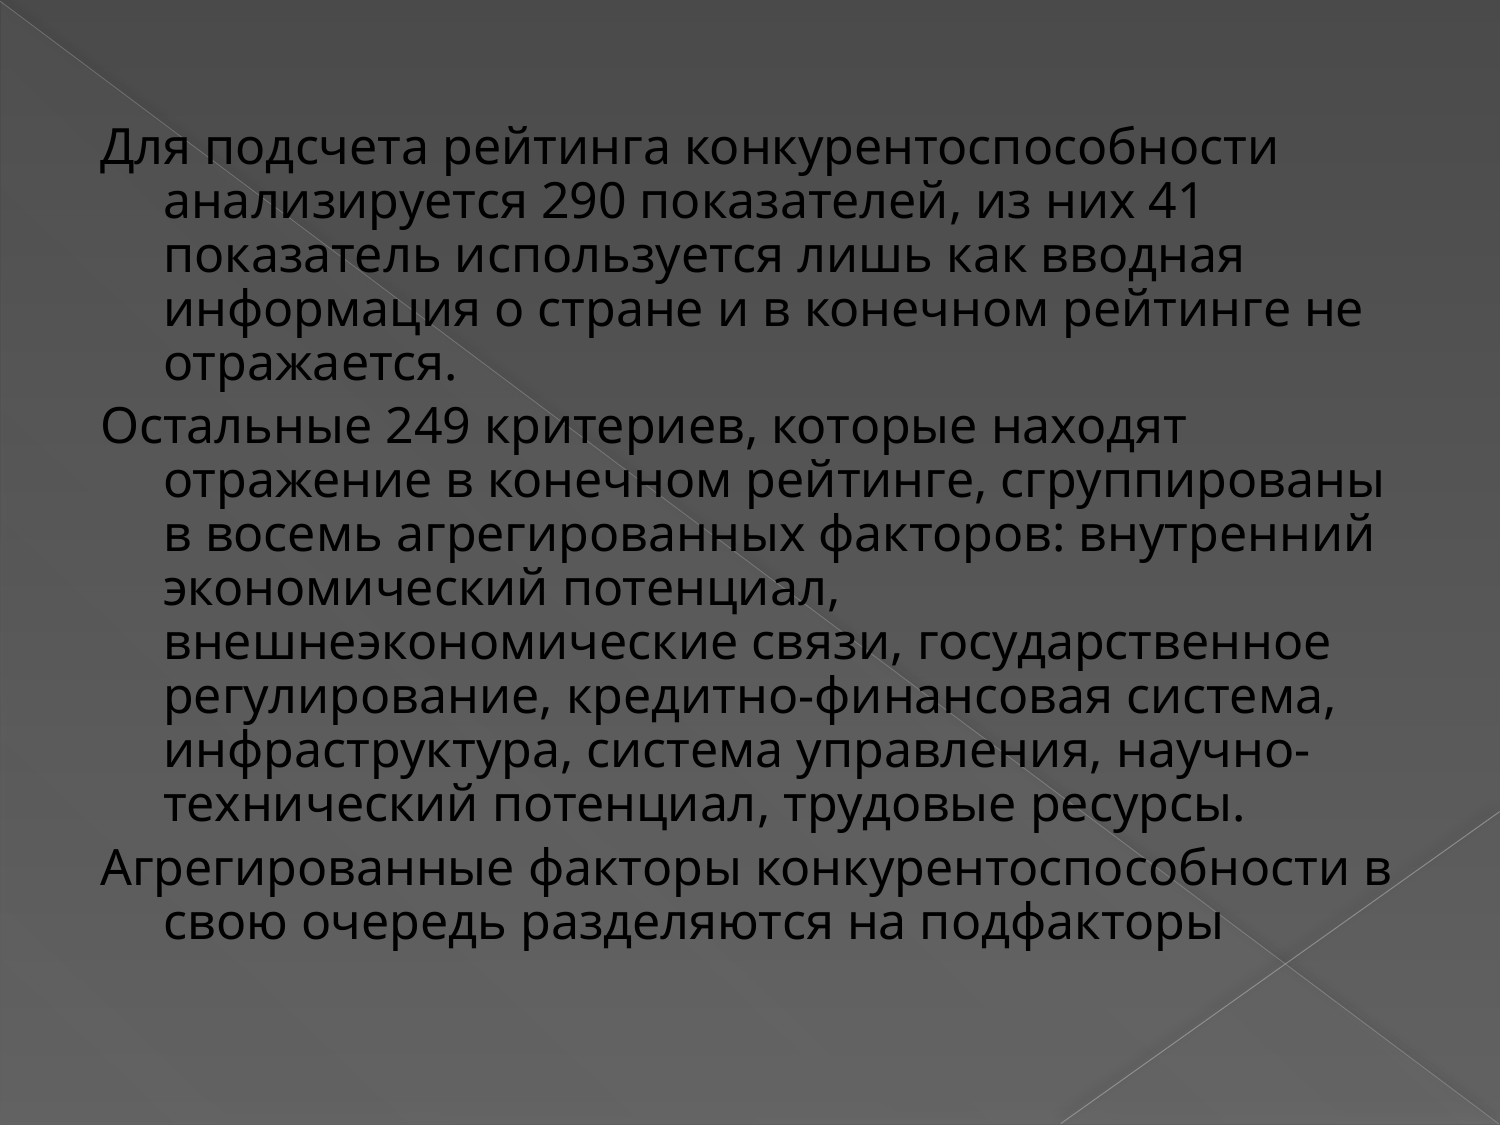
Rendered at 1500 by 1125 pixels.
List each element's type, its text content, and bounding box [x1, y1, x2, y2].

list Для подсчета рейтинга конкурентоспособности анализируется 290 показателей, из них 41 показатель используется лишь как вводная информация о стране и в конечном рейтинге не отражается. Остальные 249 критериев, которые находят отражение в конечном рейтинге, сгруппированы в восемь агрегированных факторов: внутренний экономический потенциал, внешнеэкономические связи, государственное регулирование, кредитно-финансовая система, инфраструктура, система управления, научно-технический потенциал, трудовые ресурсы. Агрегированные факторы конкурентоспособности в свою очередь разделяются на подфакторы [75, 113, 1425, 1047]
